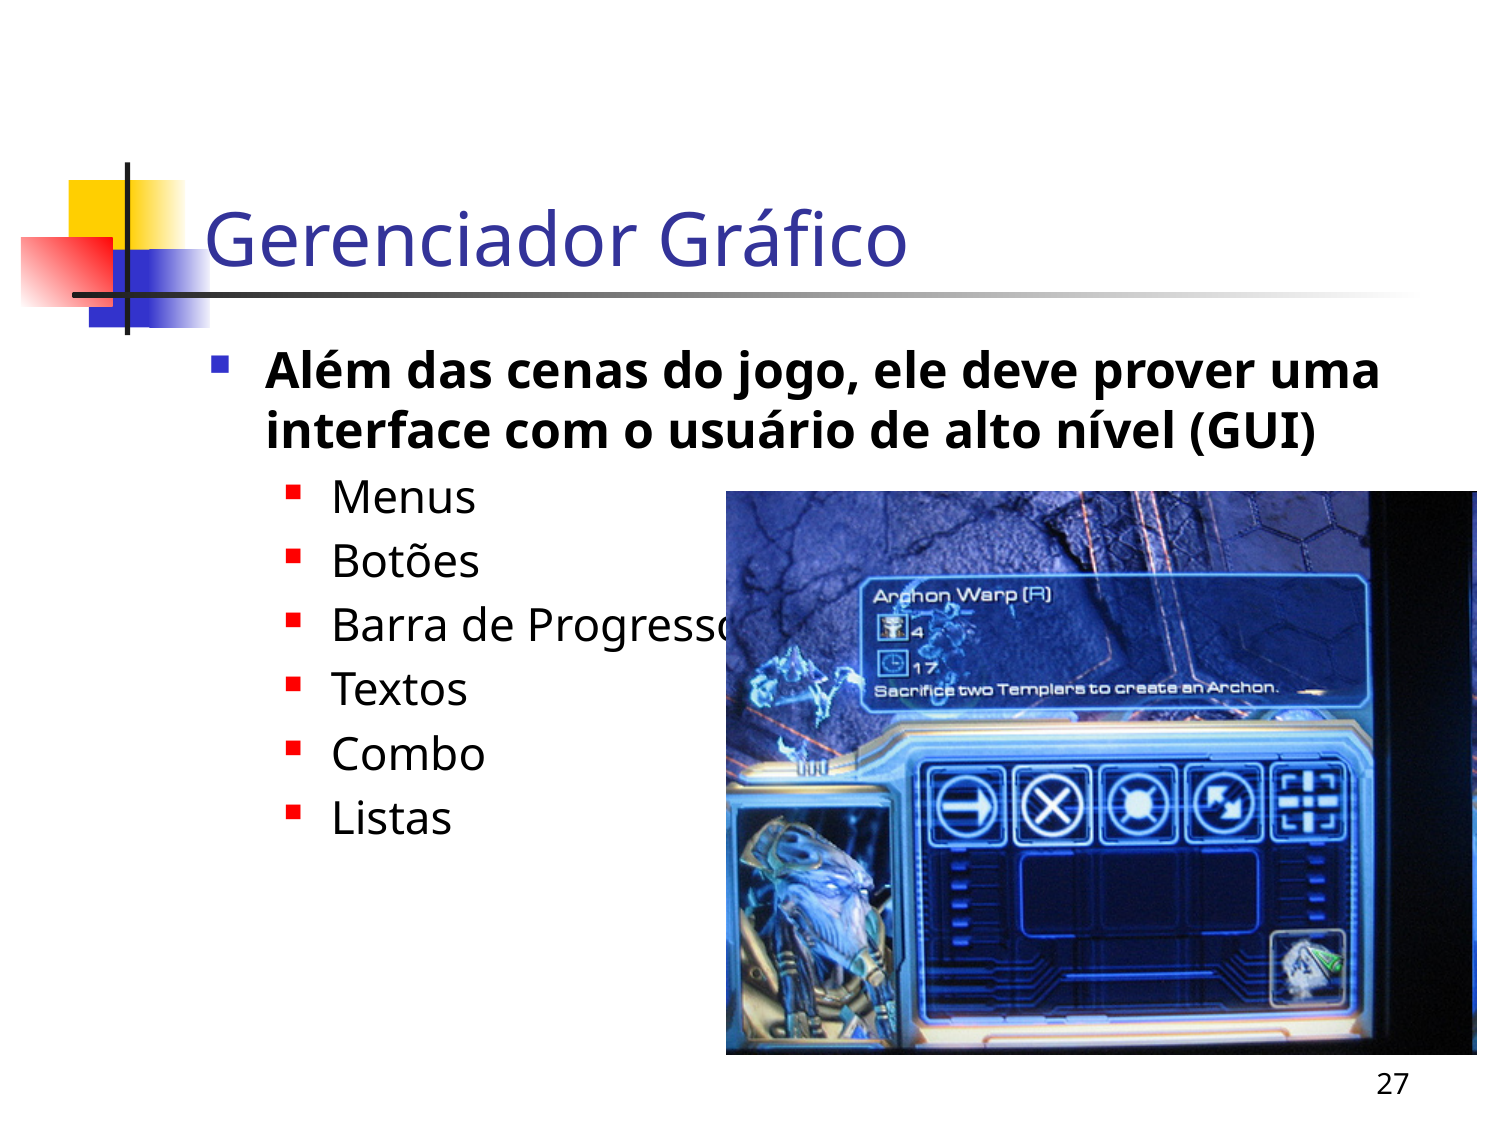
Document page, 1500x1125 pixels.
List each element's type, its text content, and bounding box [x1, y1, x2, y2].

slide_number 27 [1112, 1062, 1426, 1113]
title Gerenciador Gráfico [188, 101, 1468, 289]
picture [725, 491, 1477, 1055]
list Além das cenas do jogo, ele deve prover uma interface com o usuário de alto nível (GUI) Menus Botões Barra de Progresso Textos Combo Listas [193, 331, 1469, 1006]
